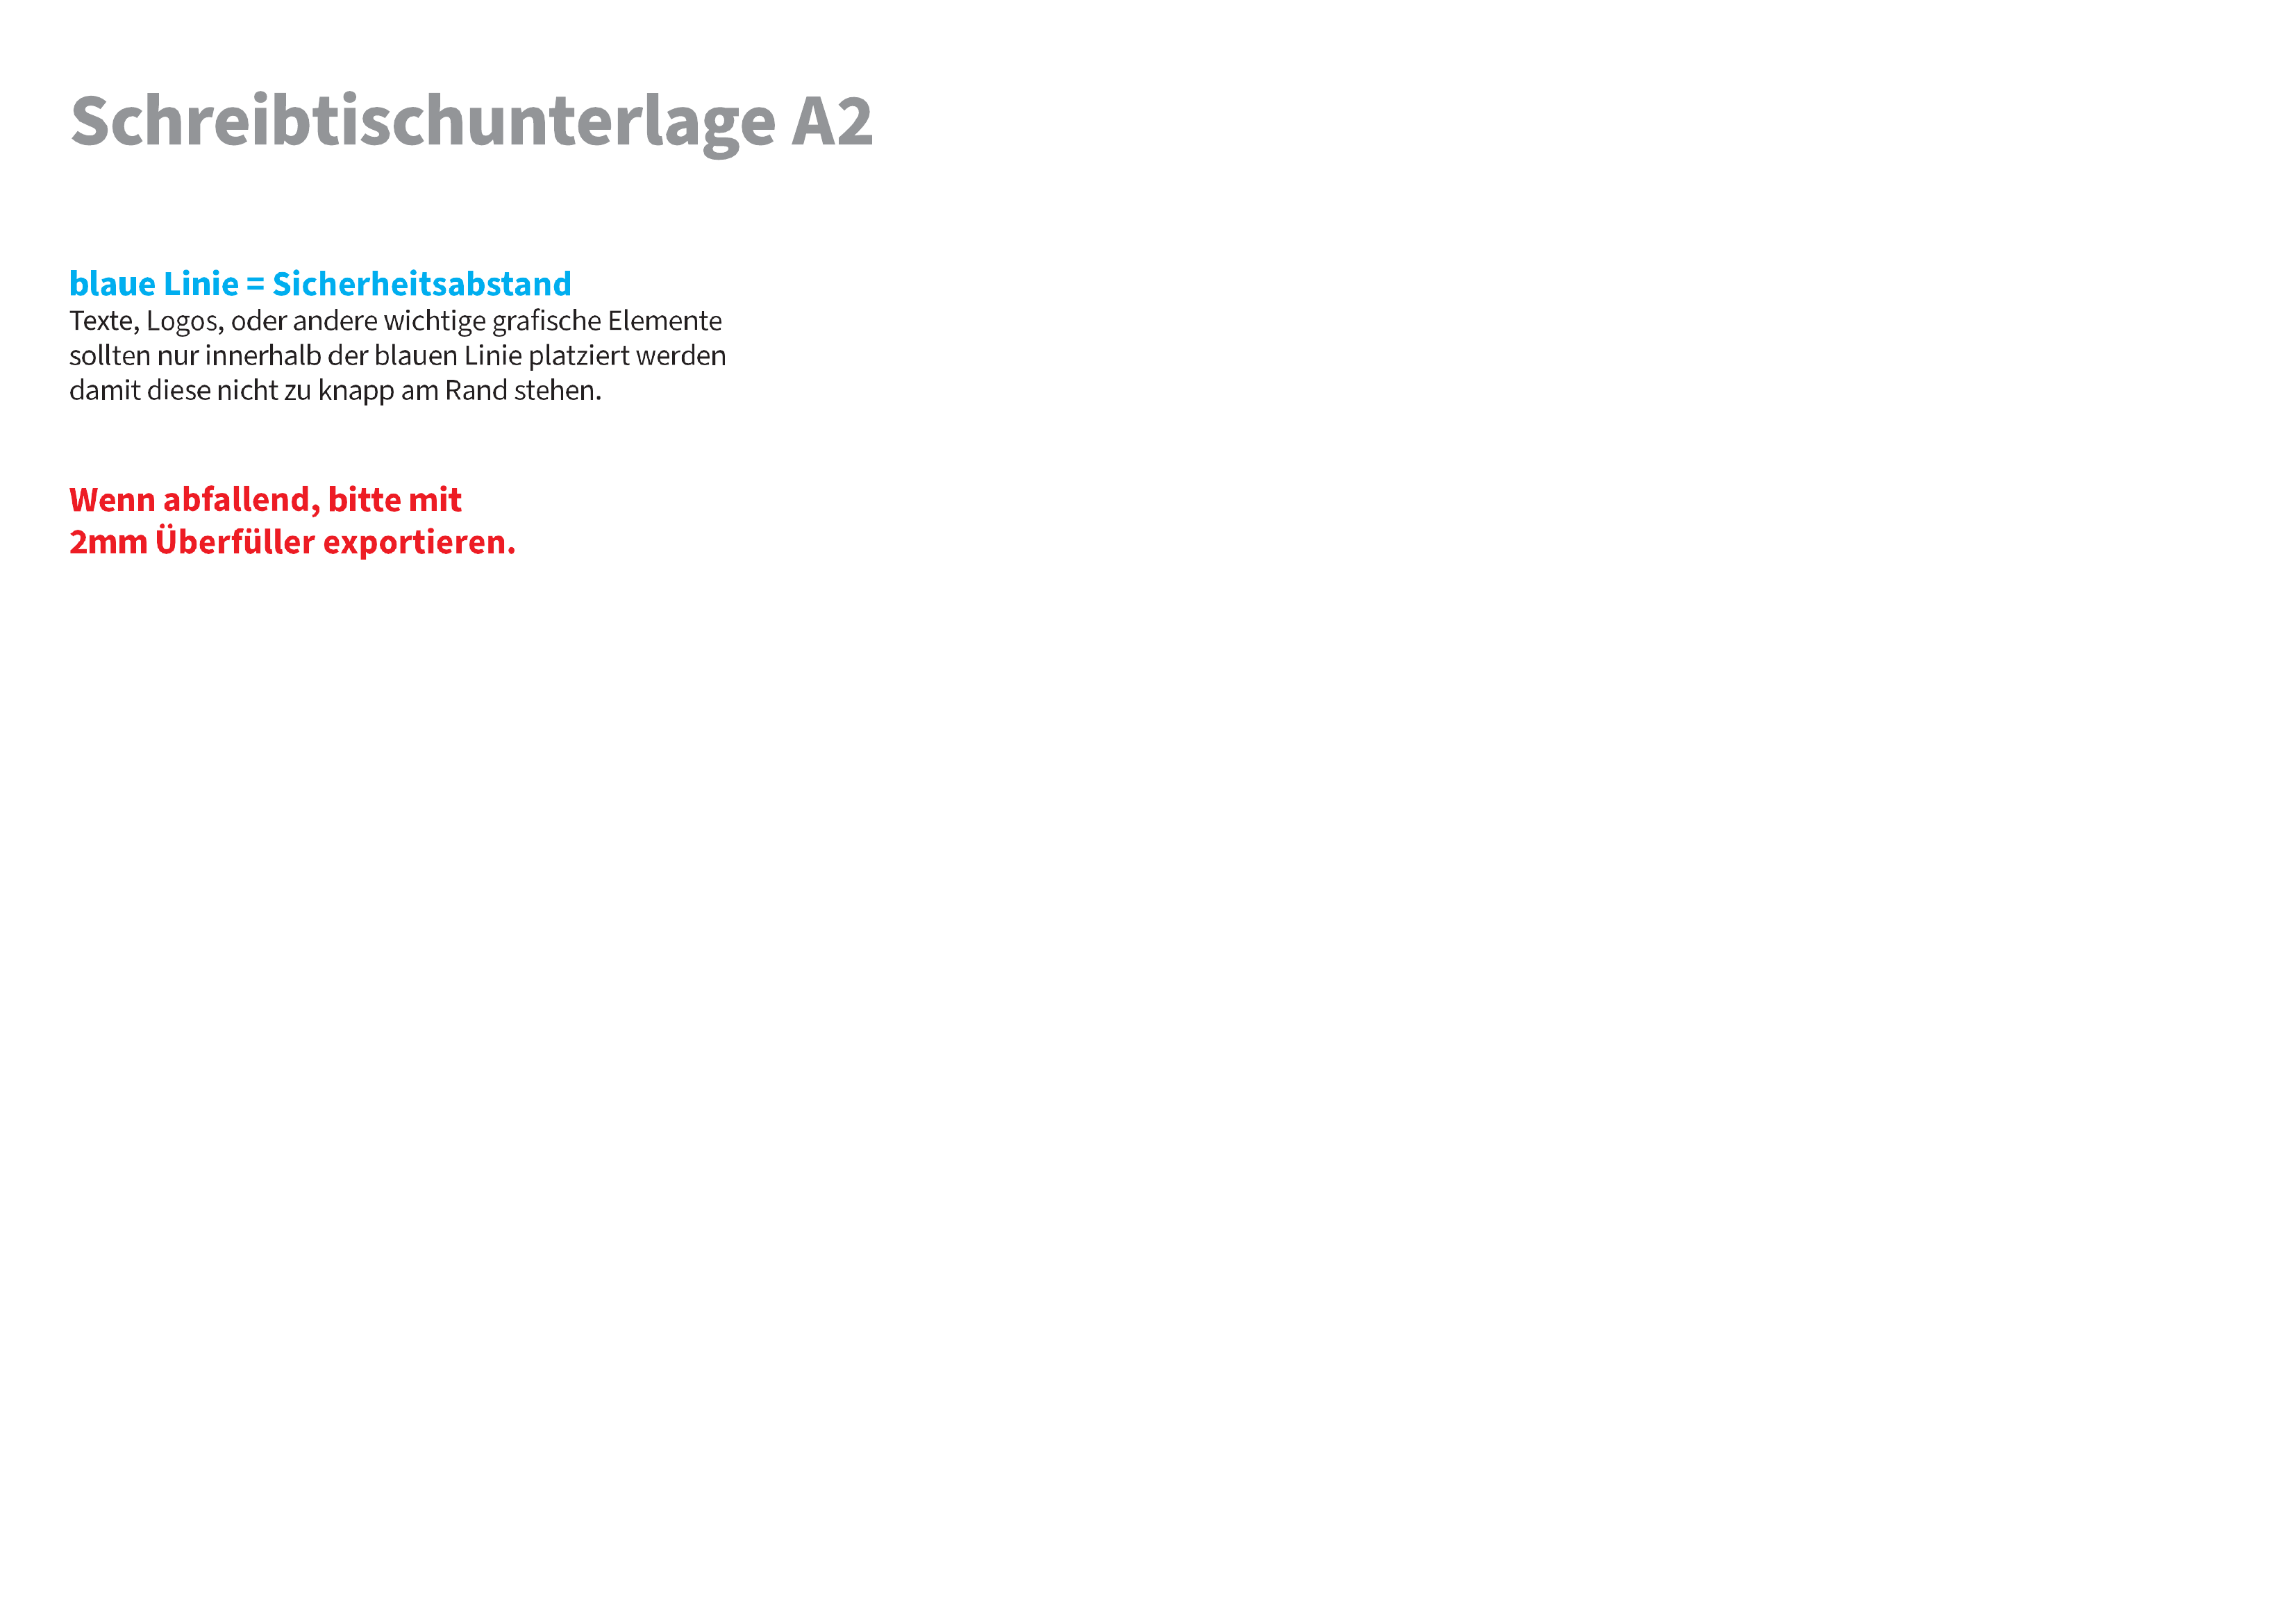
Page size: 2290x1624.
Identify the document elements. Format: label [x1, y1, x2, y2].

text_box [255, 108, 267, 145]
text_box [574, 309, 601, 330]
text_box [610, 309, 667, 330]
text_box [69, 487, 154, 512]
text_box [469, 108, 503, 146]
text_box [134, 326, 139, 335]
text_box [294, 309, 377, 330]
text_box [344, 108, 356, 145]
text_box [189, 107, 215, 145]
text_box [401, 385, 437, 400]
text_box [703, 107, 739, 160]
text_box [247, 277, 264, 282]
text_box [231, 309, 287, 330]
text_box [551, 378, 601, 401]
picture [378, 283, 383, 296]
text_box [376, 344, 456, 365]
text_box [119, 315, 132, 330]
text_box [530, 344, 630, 371]
text_box [147, 93, 181, 145]
text_box [466, 344, 522, 365]
picture [514, 380, 549, 400]
text_box [511, 107, 545, 145]
picture [540, 283, 545, 296]
text_box [215, 107, 249, 146]
picture [474, 283, 478, 291]
text_box [838, 97, 872, 145]
text_box [285, 385, 310, 401]
text_box [394, 107, 424, 146]
text_box [230, 344, 321, 365]
text_box [792, 97, 835, 145]
text_box [69, 310, 84, 330]
text_box [70, 530, 147, 553]
text_box [447, 378, 506, 401]
text_box [112, 107, 143, 146]
text_box [97, 311, 119, 330]
text_box [635, 344, 725, 365]
text_box [148, 310, 224, 337]
text_box [742, 107, 775, 146]
text_box [343, 91, 357, 103]
text_box [84, 315, 97, 330]
text_box [165, 269, 238, 296]
text_box [360, 107, 390, 146]
text_box [206, 344, 226, 365]
text_box [578, 107, 612, 146]
picture [272, 269, 570, 296]
text_box [646, 93, 664, 146]
text_box [312, 97, 340, 146]
text_box [428, 92, 462, 145]
picture [493, 281, 505, 296]
text_box [70, 378, 141, 401]
text_box [384, 309, 485, 337]
text_box [147, 378, 210, 401]
text_box [666, 107, 698, 146]
text_box [328, 344, 369, 365]
text_box [617, 107, 644, 145]
text_box [319, 378, 394, 406]
text_box [72, 95, 108, 146]
picture [157, 485, 515, 560]
text_box [69, 344, 150, 365]
text_box [247, 285, 264, 290]
text_box [159, 350, 199, 365]
picture [326, 283, 330, 296]
text_box [669, 310, 722, 330]
picture [560, 283, 565, 291]
text_box [71, 270, 156, 296]
text_box [549, 97, 576, 146]
text_box [219, 378, 278, 401]
text_box [492, 308, 571, 337]
text_box [254, 91, 267, 103]
text_box [274, 92, 310, 146]
